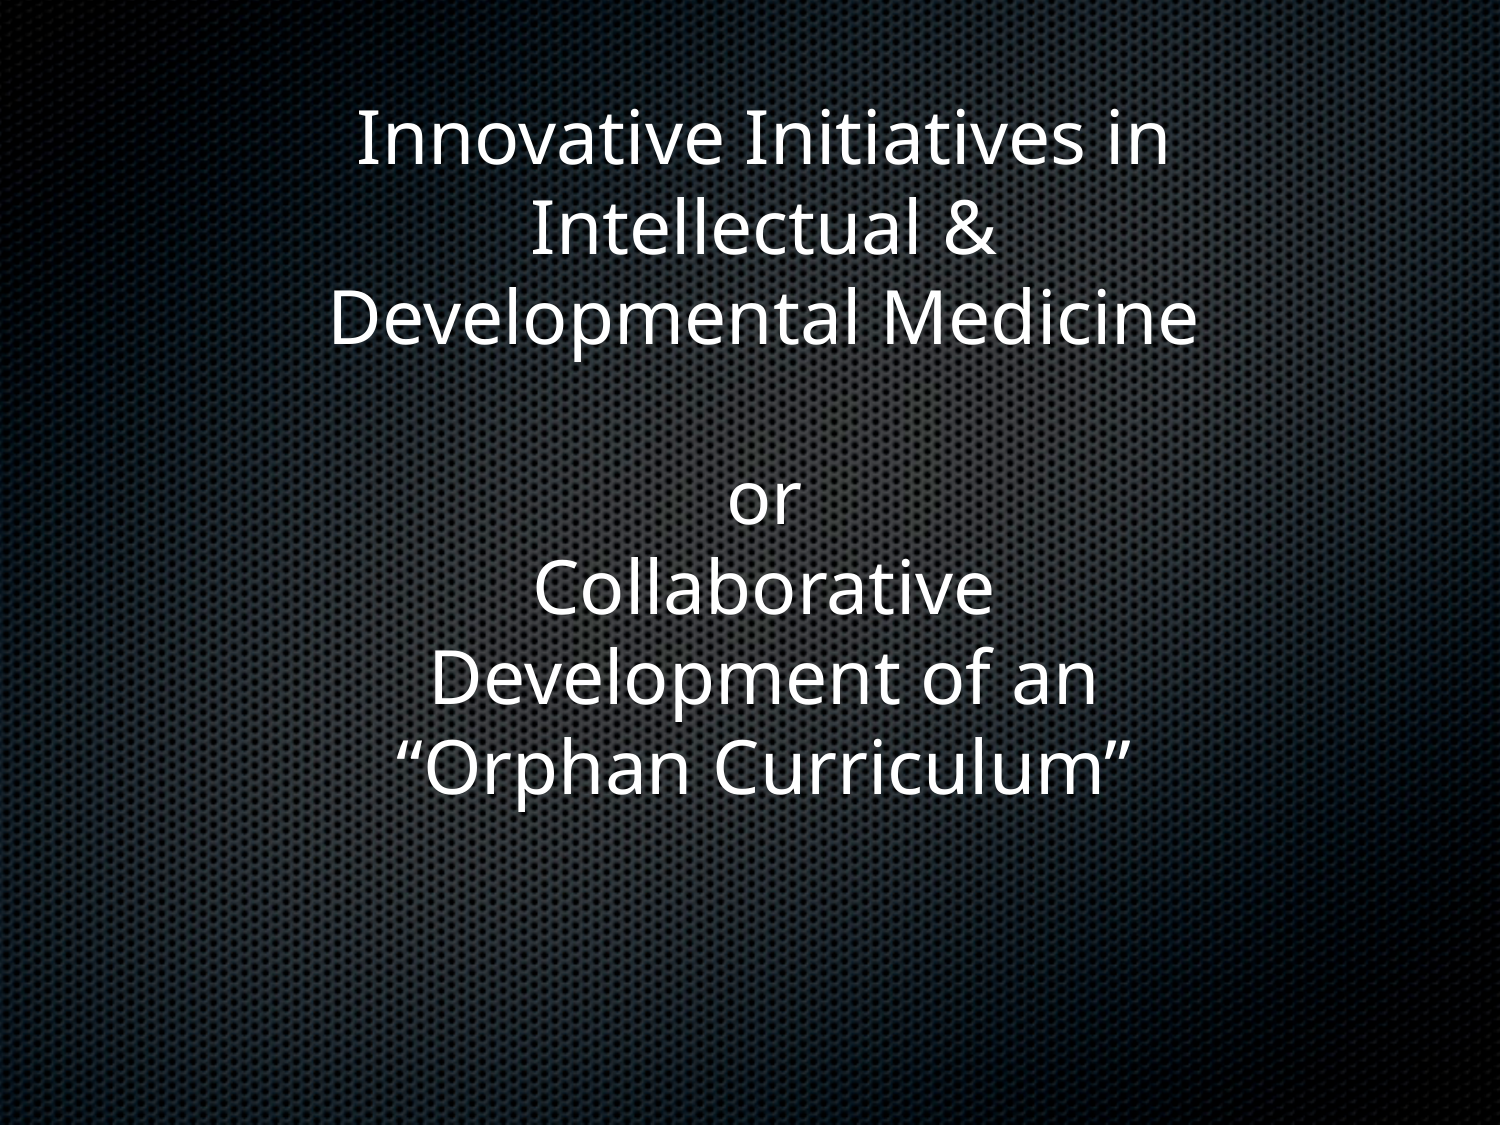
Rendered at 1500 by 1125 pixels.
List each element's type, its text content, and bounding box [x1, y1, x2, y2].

picture [0, 0, 1500, 1125]
title Innovative Initiatives in Intellectual & Developmental Medicine or Collaborative Development of an “Orphan Curriculum” [282, 520, 1246, 817]
